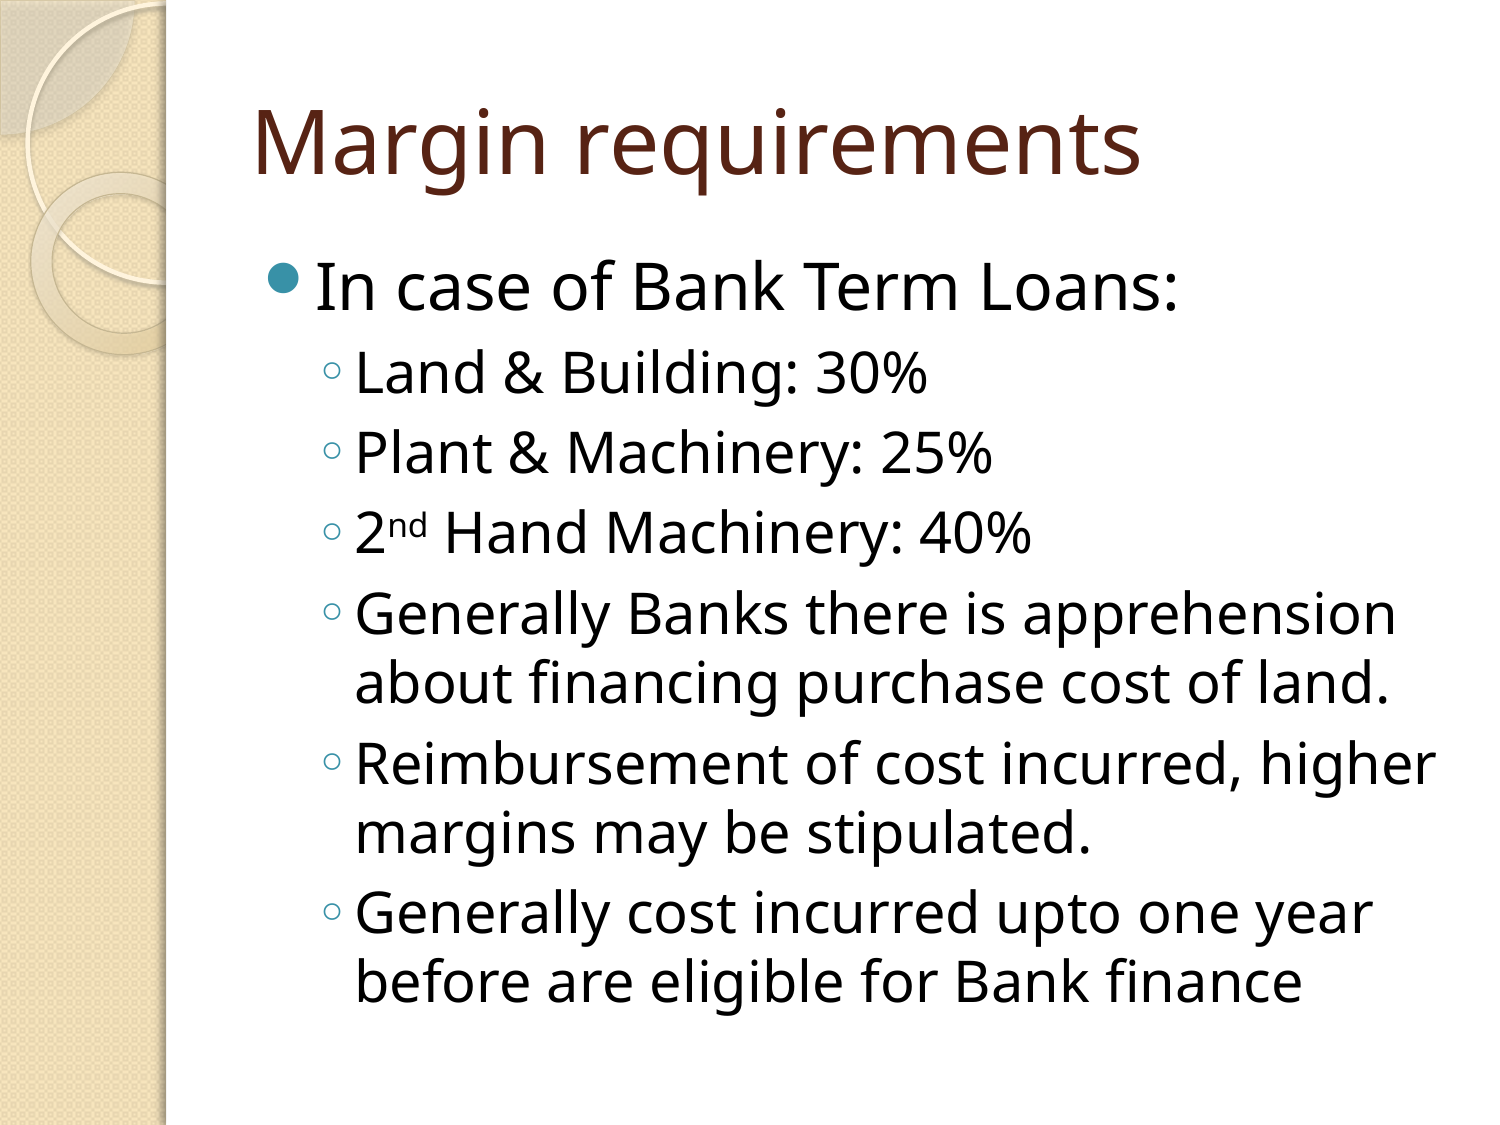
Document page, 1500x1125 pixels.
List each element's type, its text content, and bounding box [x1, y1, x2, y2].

list In case of Bank Term Loans: Land & Building: 30% Plant & Machinery: 25% 2nd Hand Machinery: 40% Generally Banks there is apprehension about financing purchase cost of land. Reimbursement of cost incurred, higher margins may be stipulated. Generally cost incurred upto one year before are eligible for Bank finance [235, 237, 1466, 1025]
title Margin requirements [235, 45, 1466, 233]
